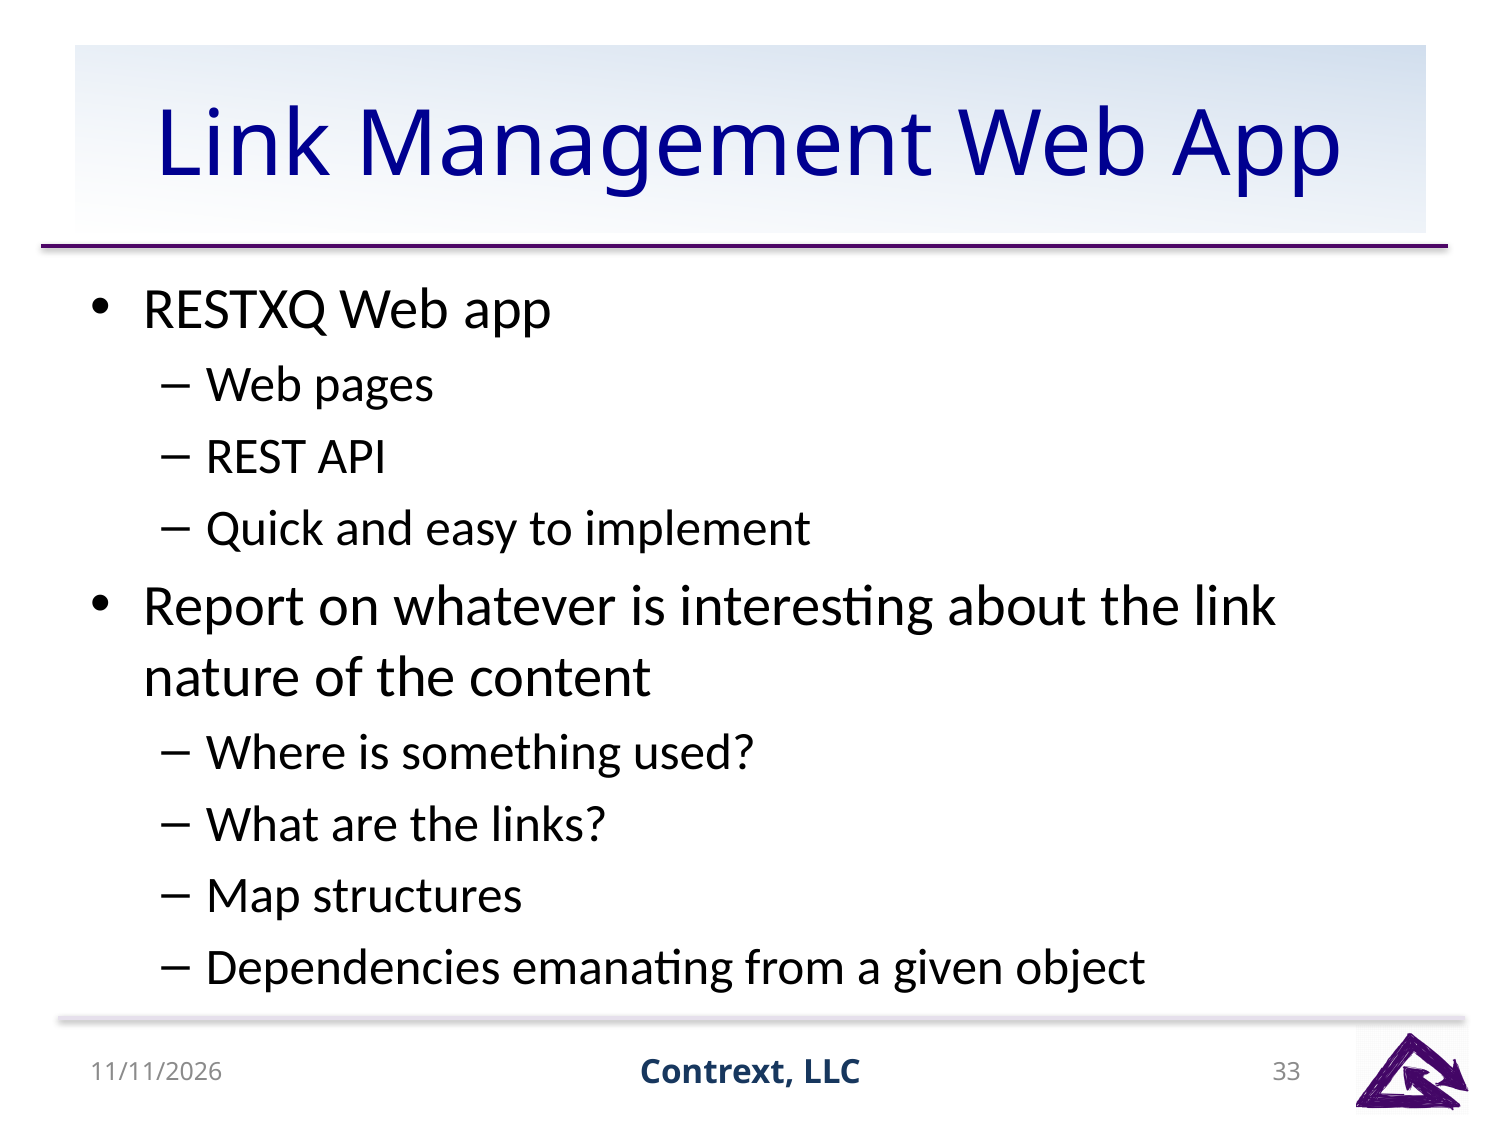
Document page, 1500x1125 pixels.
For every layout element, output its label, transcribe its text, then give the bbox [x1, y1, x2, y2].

slide_number 33 [1074, 1042, 1316, 1103]
list RESTXQ Web app Web pages REST API Quick and easy to implement Report on whatever is interesting about the link nature of the content Where is something used? What are the links? Map structures Dependencies emanating from a given object [75, 262, 1425, 1005]
picture [1356, 1025, 1469, 1115]
footer Contrext, LLC [471, 1042, 1030, 1103]
title Link Management Web App [75, 45, 1425, 233]
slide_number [75, 1042, 425, 1103]
